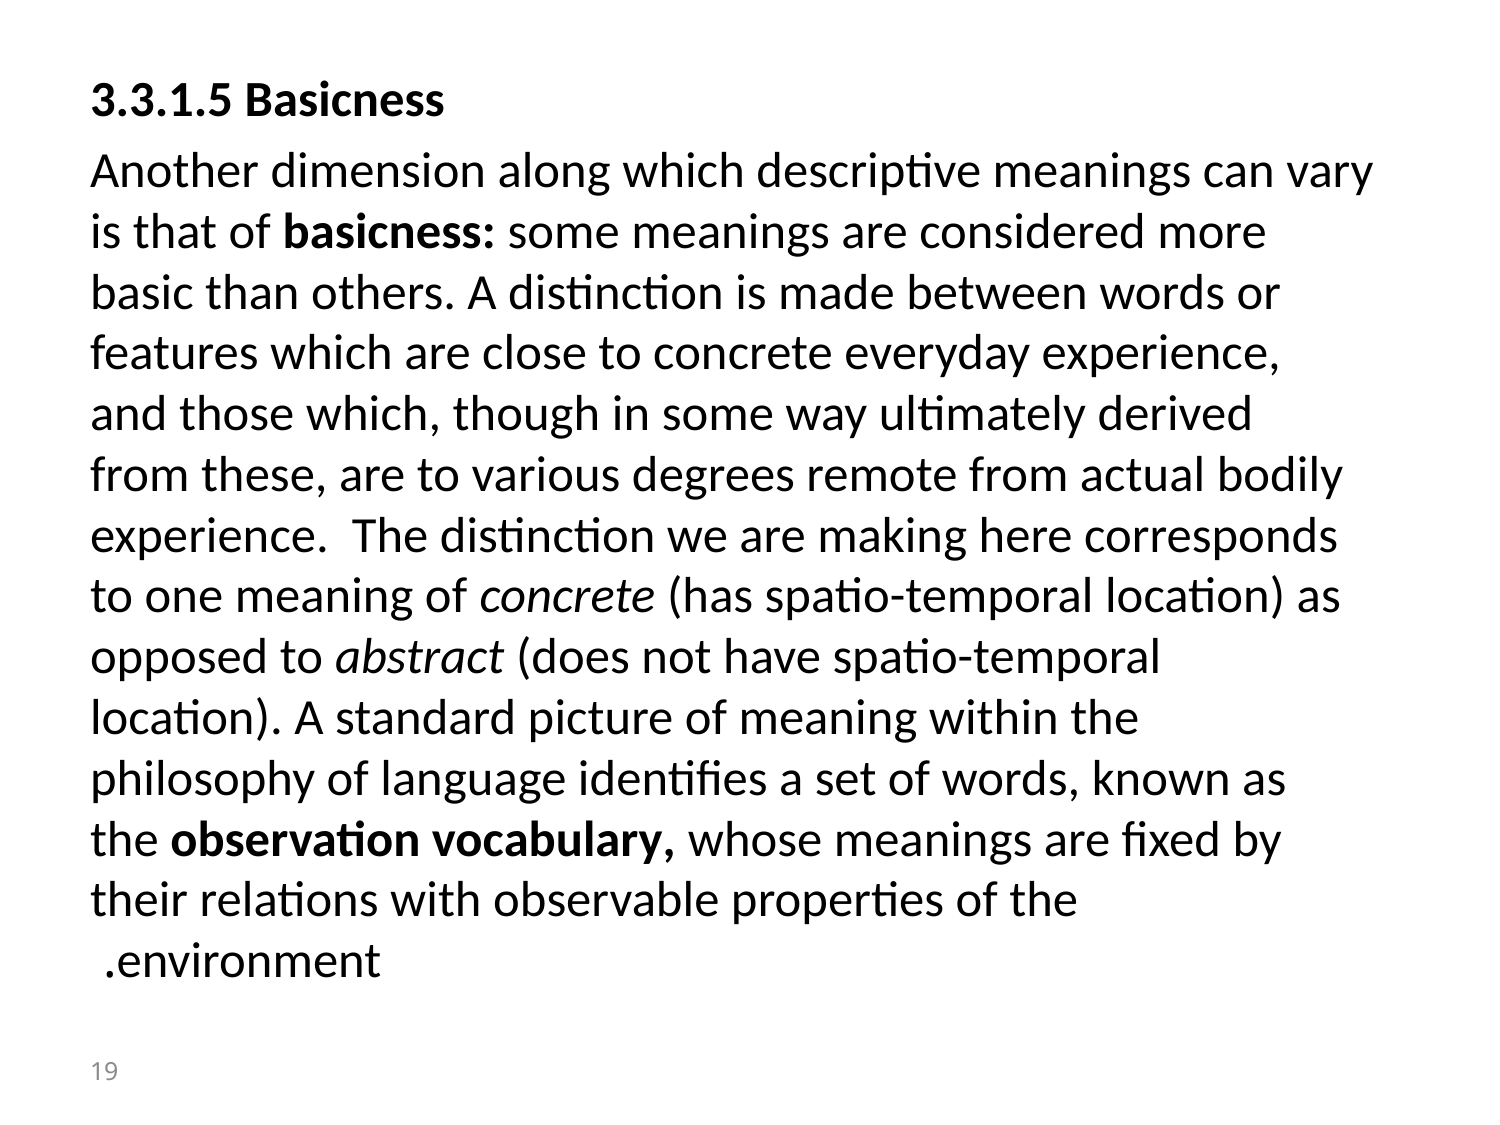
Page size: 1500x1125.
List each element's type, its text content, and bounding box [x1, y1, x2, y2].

list 3.3.1.5 Basicness Another dimension along which descriptive meanings can vary is that of basicness: some meanings are considered more basic than others. A distinction is made between words or features which are close to concrete everyday experience, and those which, though in some way ultimately derived from these, are to various degrees remote from actual bodily experience. The distinction we are making here corresponds to one meaning of concrete (has spatio-temporal location) as opposed to abstract (does not have spatio-temporal location). A standard picture of meaning within the philosophy of language identifies a set of words, known as the observation vocabulary, whose meanings are fixed by their relations with observable properties of the environment. [75, 58, 1425, 1005]
slide_number 19 [75, 1042, 425, 1103]
